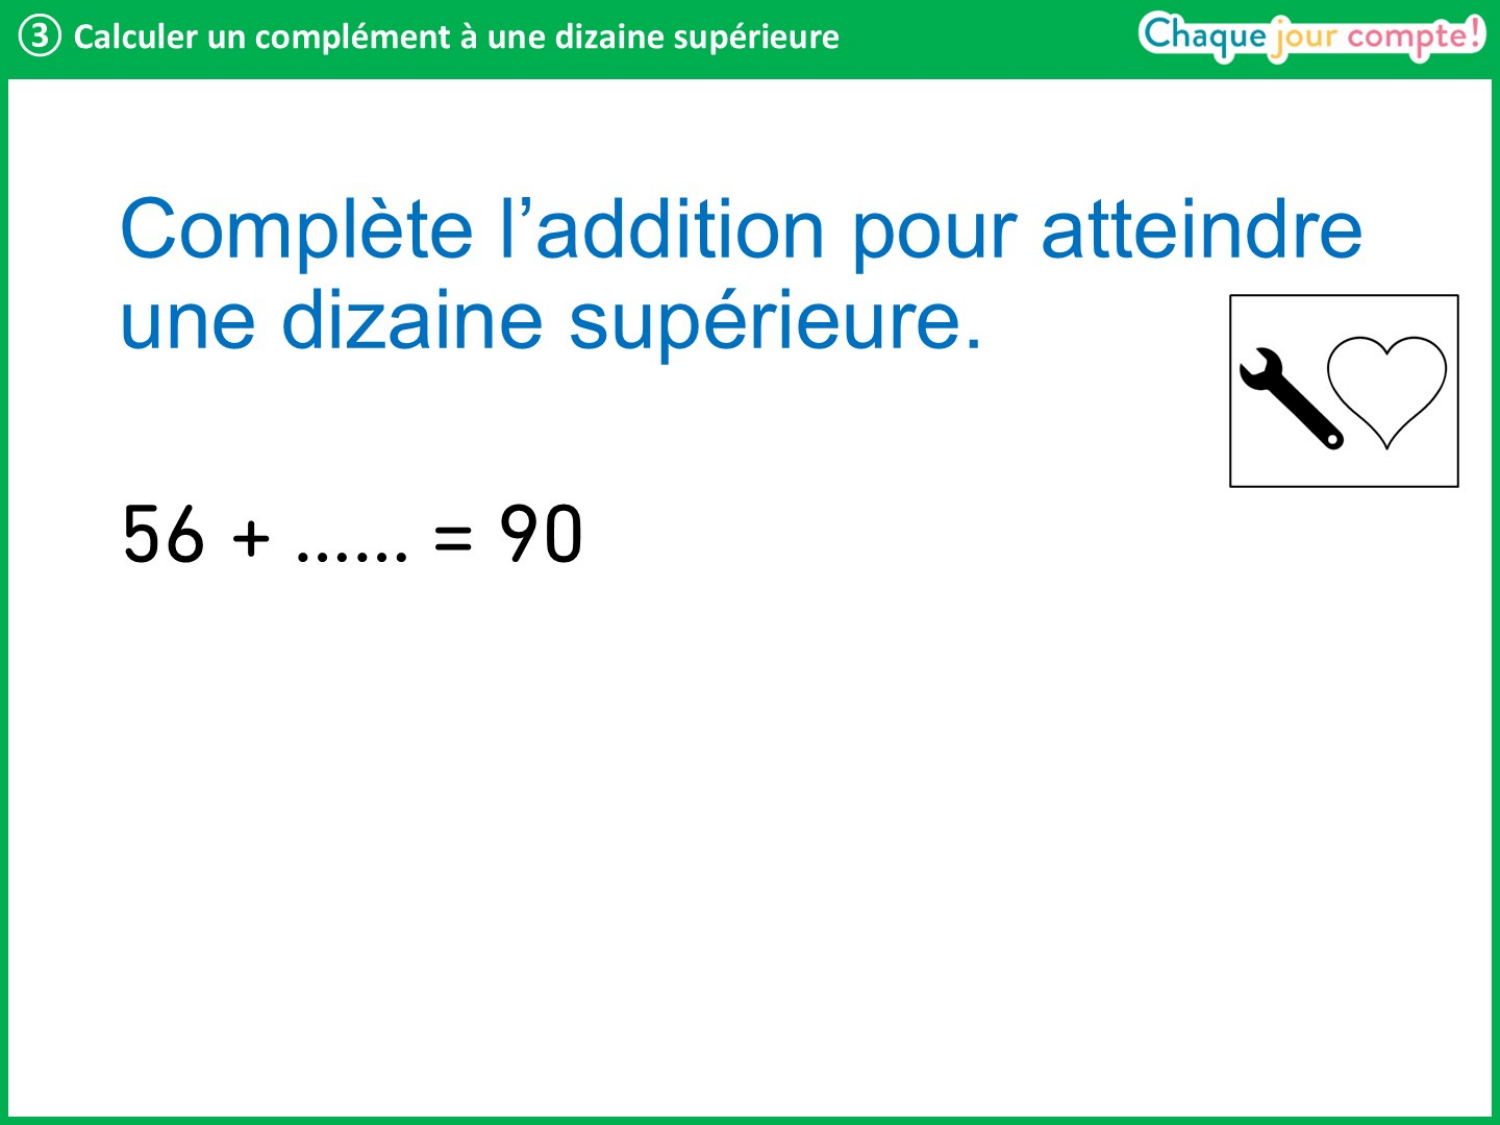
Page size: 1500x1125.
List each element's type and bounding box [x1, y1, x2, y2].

list [0, 0, 1500, 1125]
